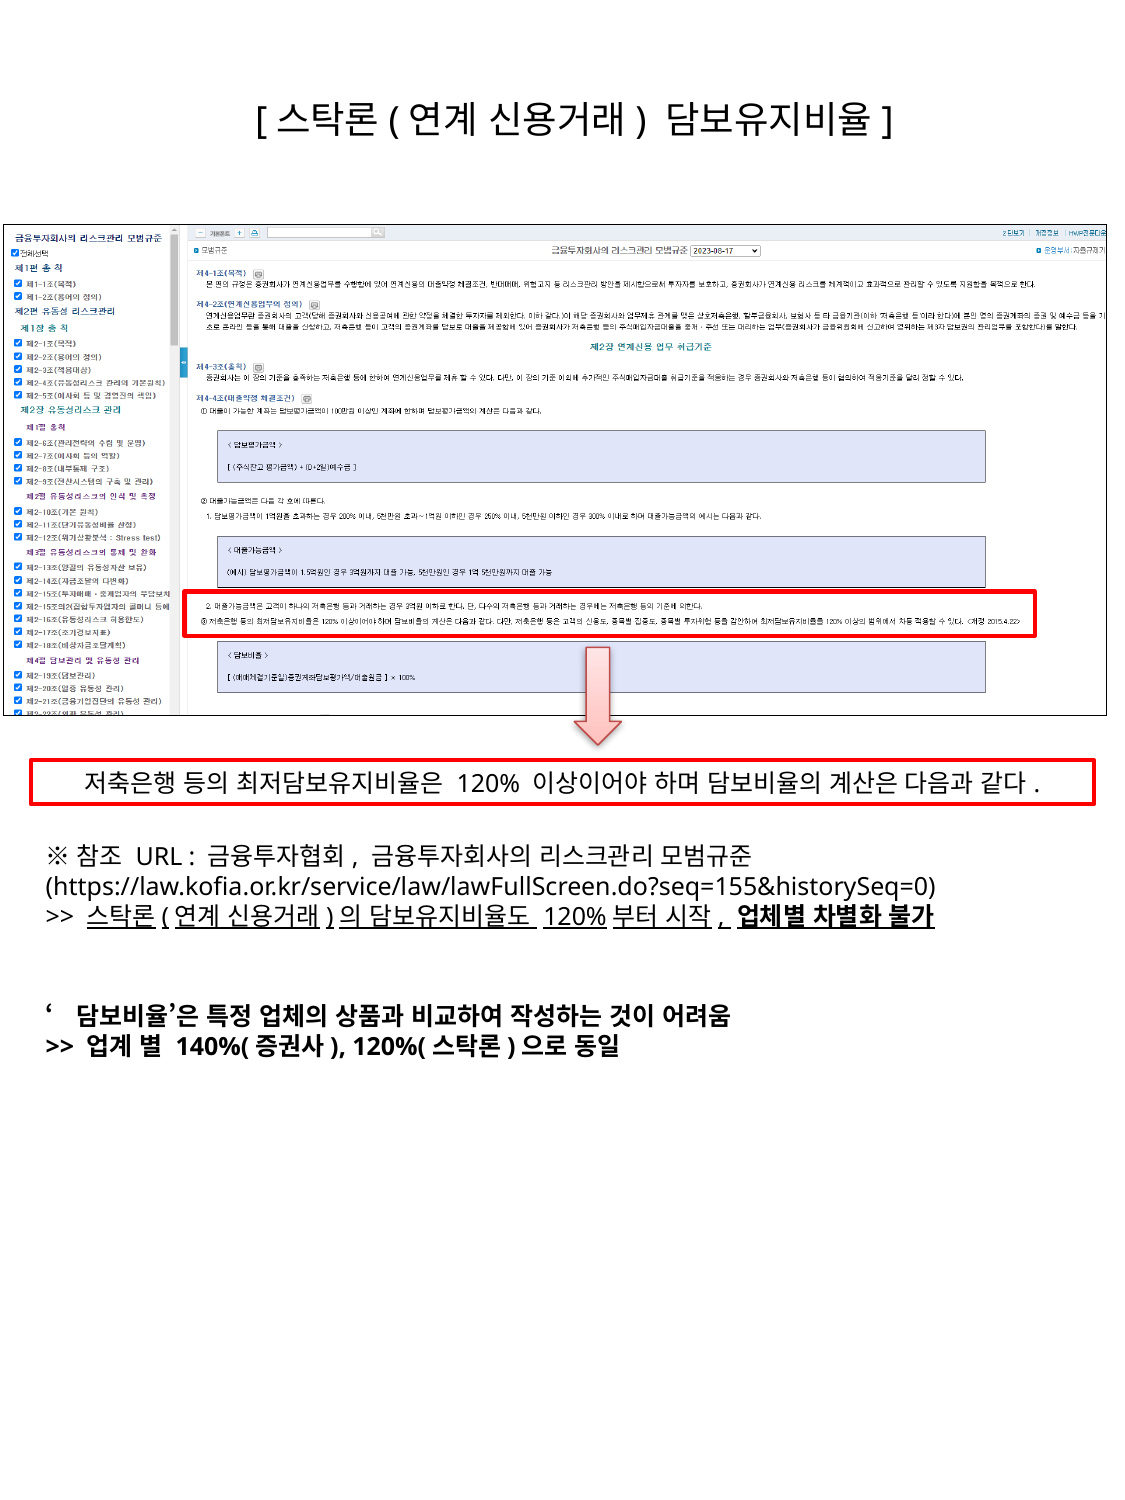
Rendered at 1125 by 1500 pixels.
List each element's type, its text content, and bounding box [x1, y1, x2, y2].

text_box [575, 724, 621, 746]
text_box [스탁론(연계 신용거래) 담보유지비율] [89, 88, 1059, 149]
picture [4, 225, 1107, 715]
text_box 저축은행 등의 최저담보유지비율은 120% 이상이어야 하며 담보비율의 계산은 다음과 같다. [29, 758, 1096, 806]
text_box ‘담보비율’은 특정 업체의 상품과 비교하여 작성하는 것이 어려움 >> 업계 별 140%(증권사), 120%(스탁론)으로 동일 [30, 993, 1125, 1068]
text_box ※참조 URL : 금융투자협회, 금융투자회사의 리스크관리 모범규준 (https://law.kofia.or.kr/service/law/lawFullScreen.do?seq=155&historySeq=0) >> 스탁론(연계 신용거래)의 담보유지비율도 120%부터 시작, 업체별 차별화 불가 [30, 833, 1125, 938]
